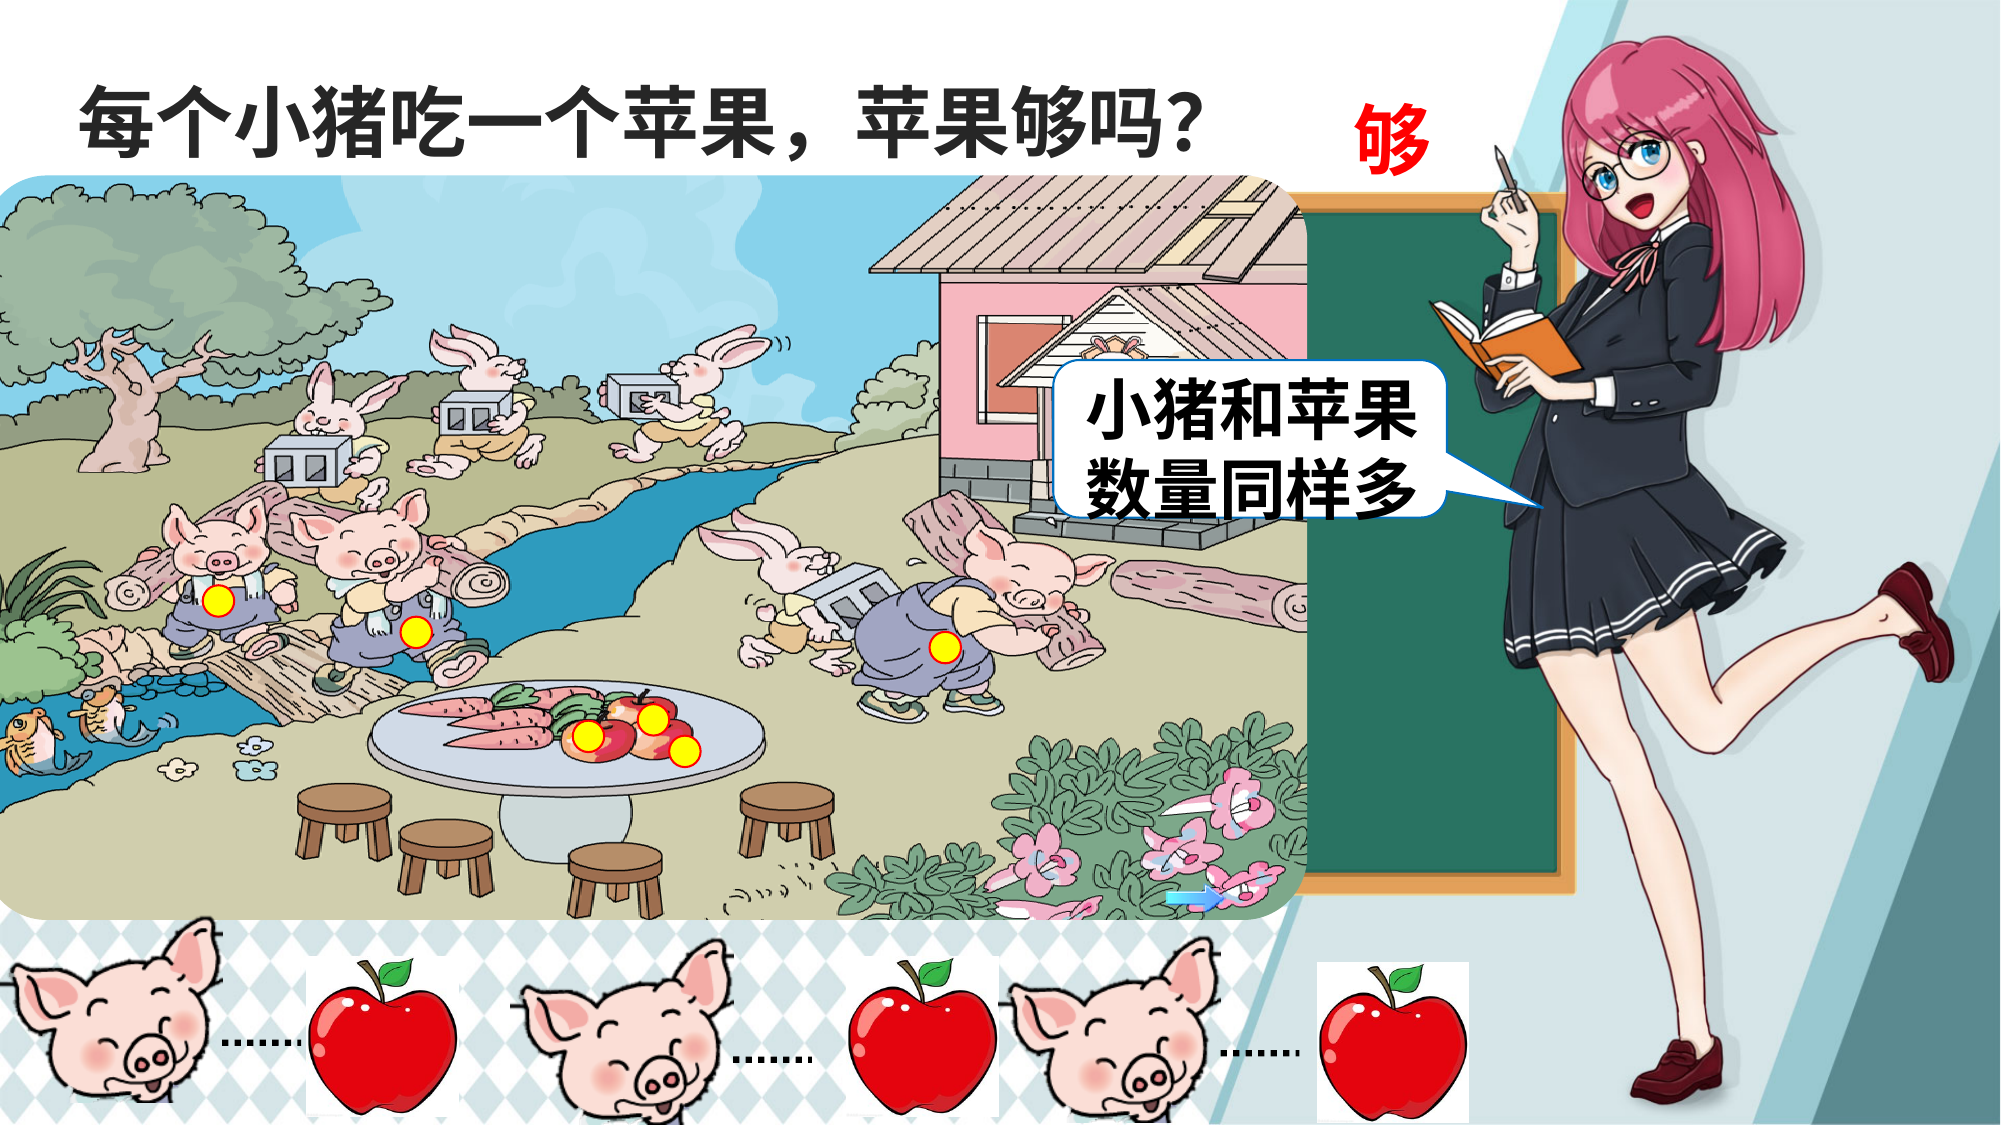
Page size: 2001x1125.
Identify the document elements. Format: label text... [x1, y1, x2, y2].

text_box 够 [1339, 84, 1447, 193]
slide_number [1469, 1042, 1863, 1103]
text_box 每个小猪吃一个苹果，苹果够吗？ [62, 66, 1308, 175]
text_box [1053, 360, 1449, 537]
picture [0, 0, 2001, 1125]
